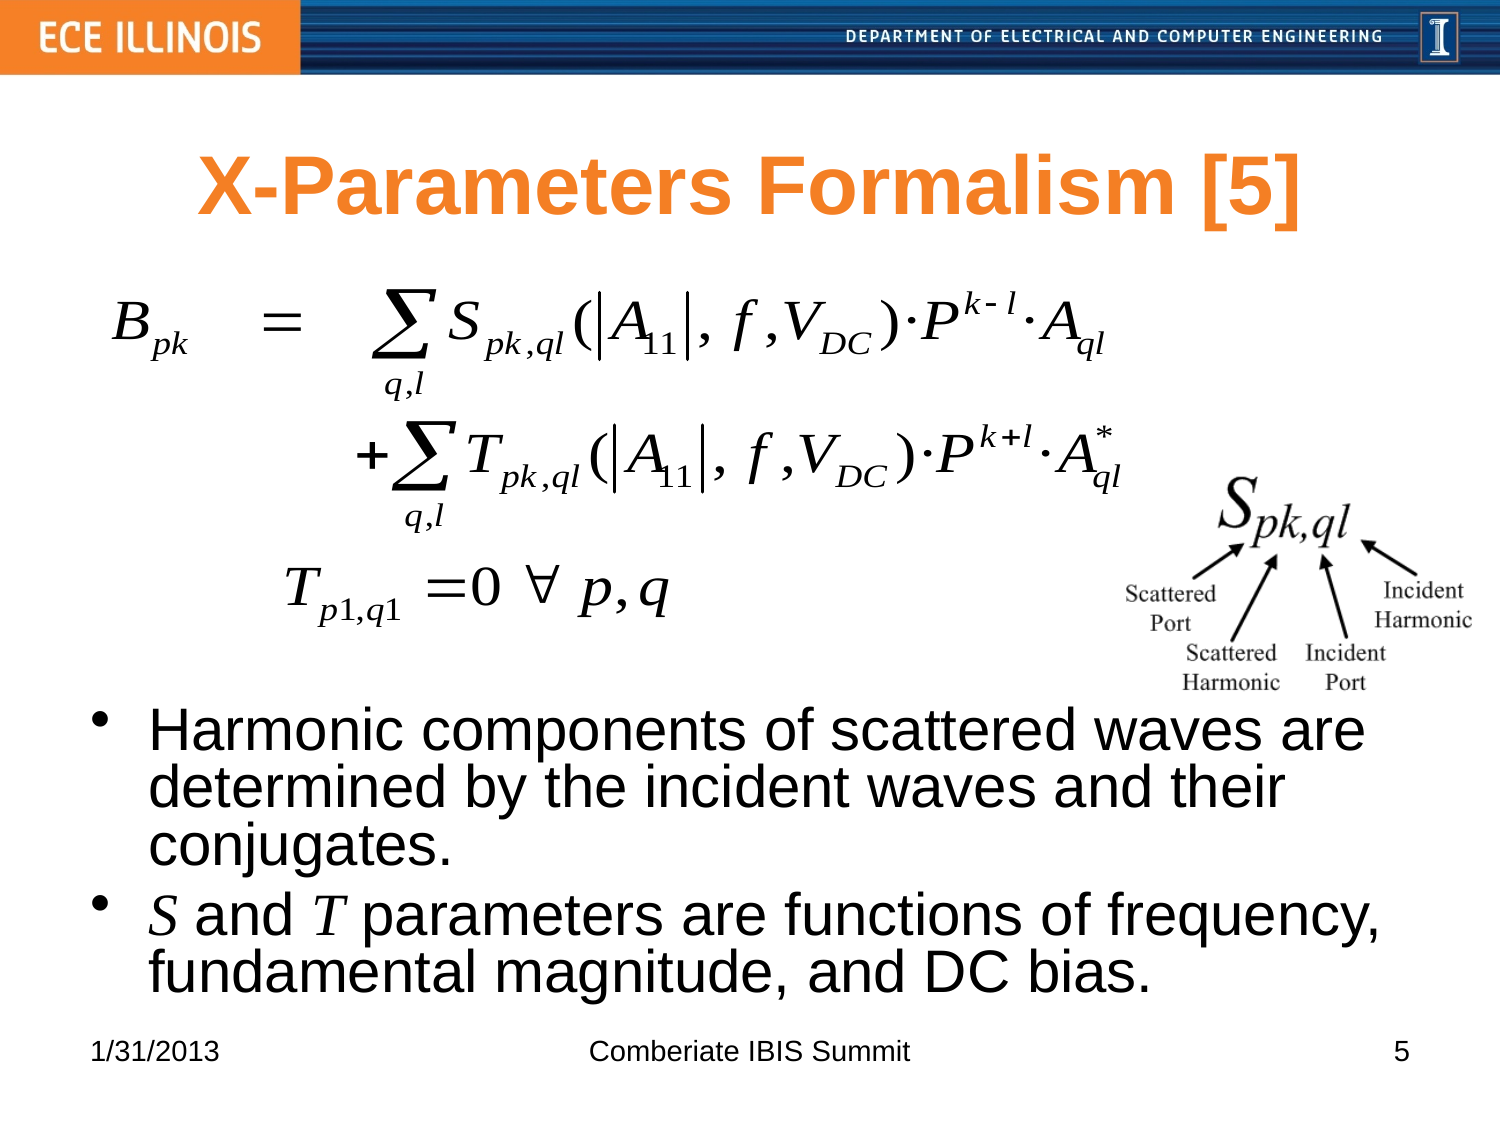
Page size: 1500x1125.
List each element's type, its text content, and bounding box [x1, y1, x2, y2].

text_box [99, 278, 1138, 638]
list Harmonic components of scattered waves are determined by the incident waves and their conjugates. S and T parameters are functions of frequency, fundamental magnitude, and DC bias. [75, 696, 1425, 1030]
slide_number 5 [1074, 1024, 1426, 1103]
title X-Parameters Formalism [5] [75, 87, 1425, 275]
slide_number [74, 1024, 426, 1103]
footer Comberiate IBIS Summit [512, 1024, 988, 1103]
picture [0, 0, 1500, 1125]
